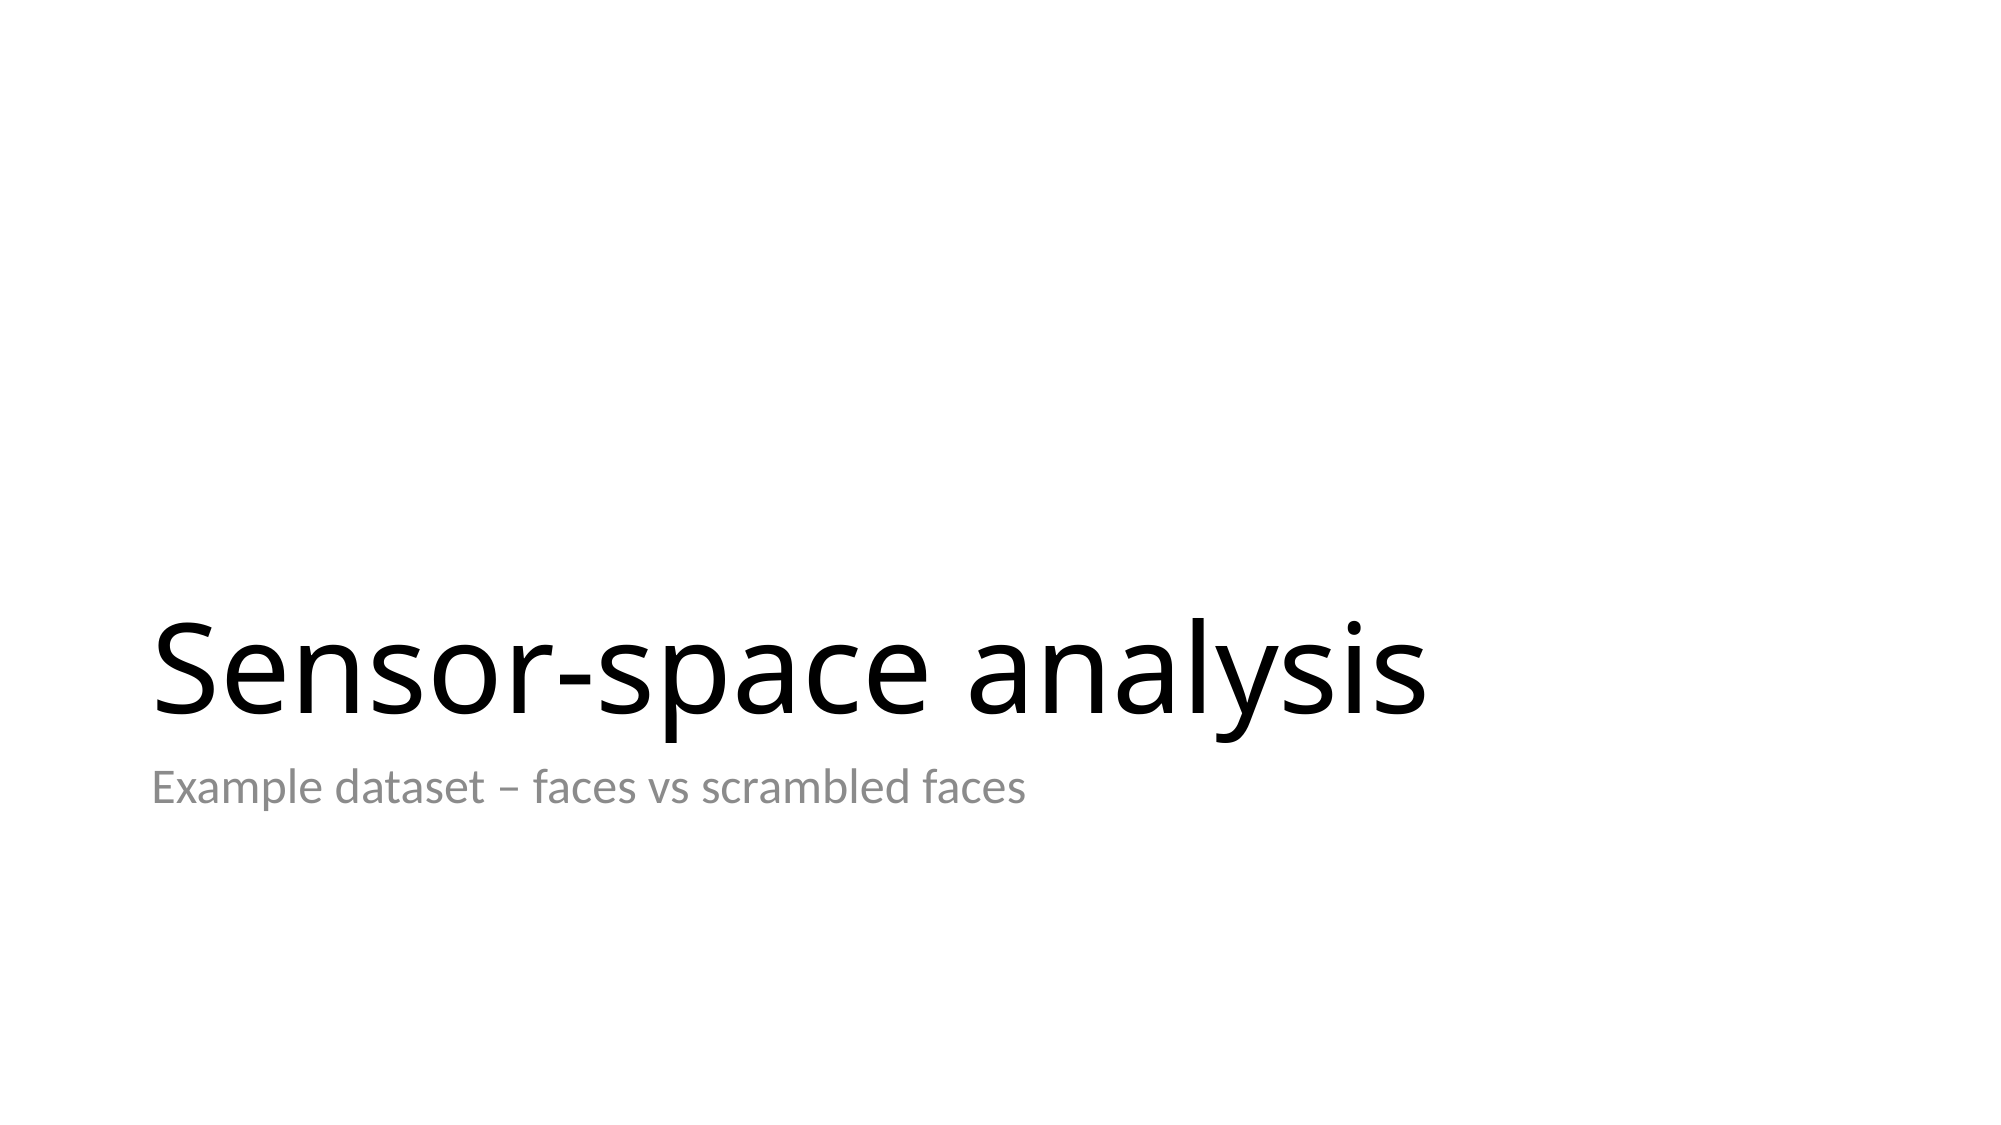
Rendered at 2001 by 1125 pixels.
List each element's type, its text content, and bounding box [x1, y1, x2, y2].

title Sensor-space analysis [136, 280, 1862, 749]
list Example dataset – faces vs scrambled faces [136, 752, 1862, 999]
